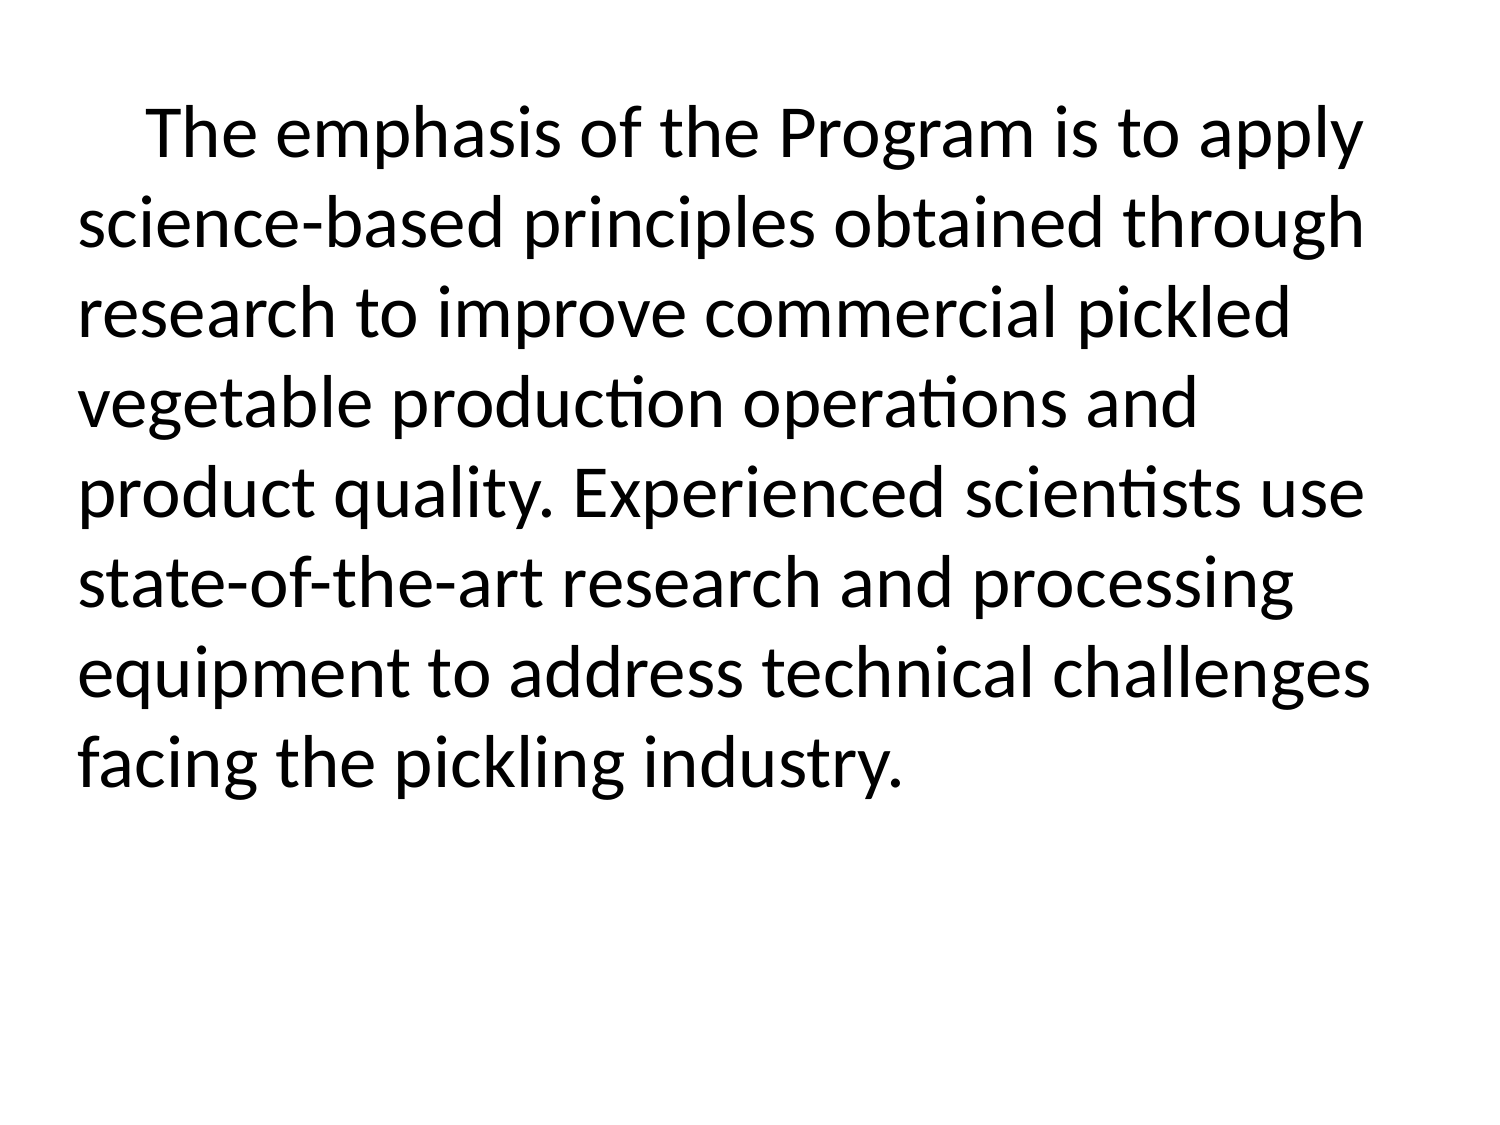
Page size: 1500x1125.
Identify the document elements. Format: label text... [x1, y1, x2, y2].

text_box The emphasis of the Program is to apply science-based principles obtained through research to improve commercial pickled vegetable production operations and product quality. Experienced scientists use state-of-the-art research and processing equipment to address technical challenges facing the pickling industry. [62, 74, 1438, 1021]
